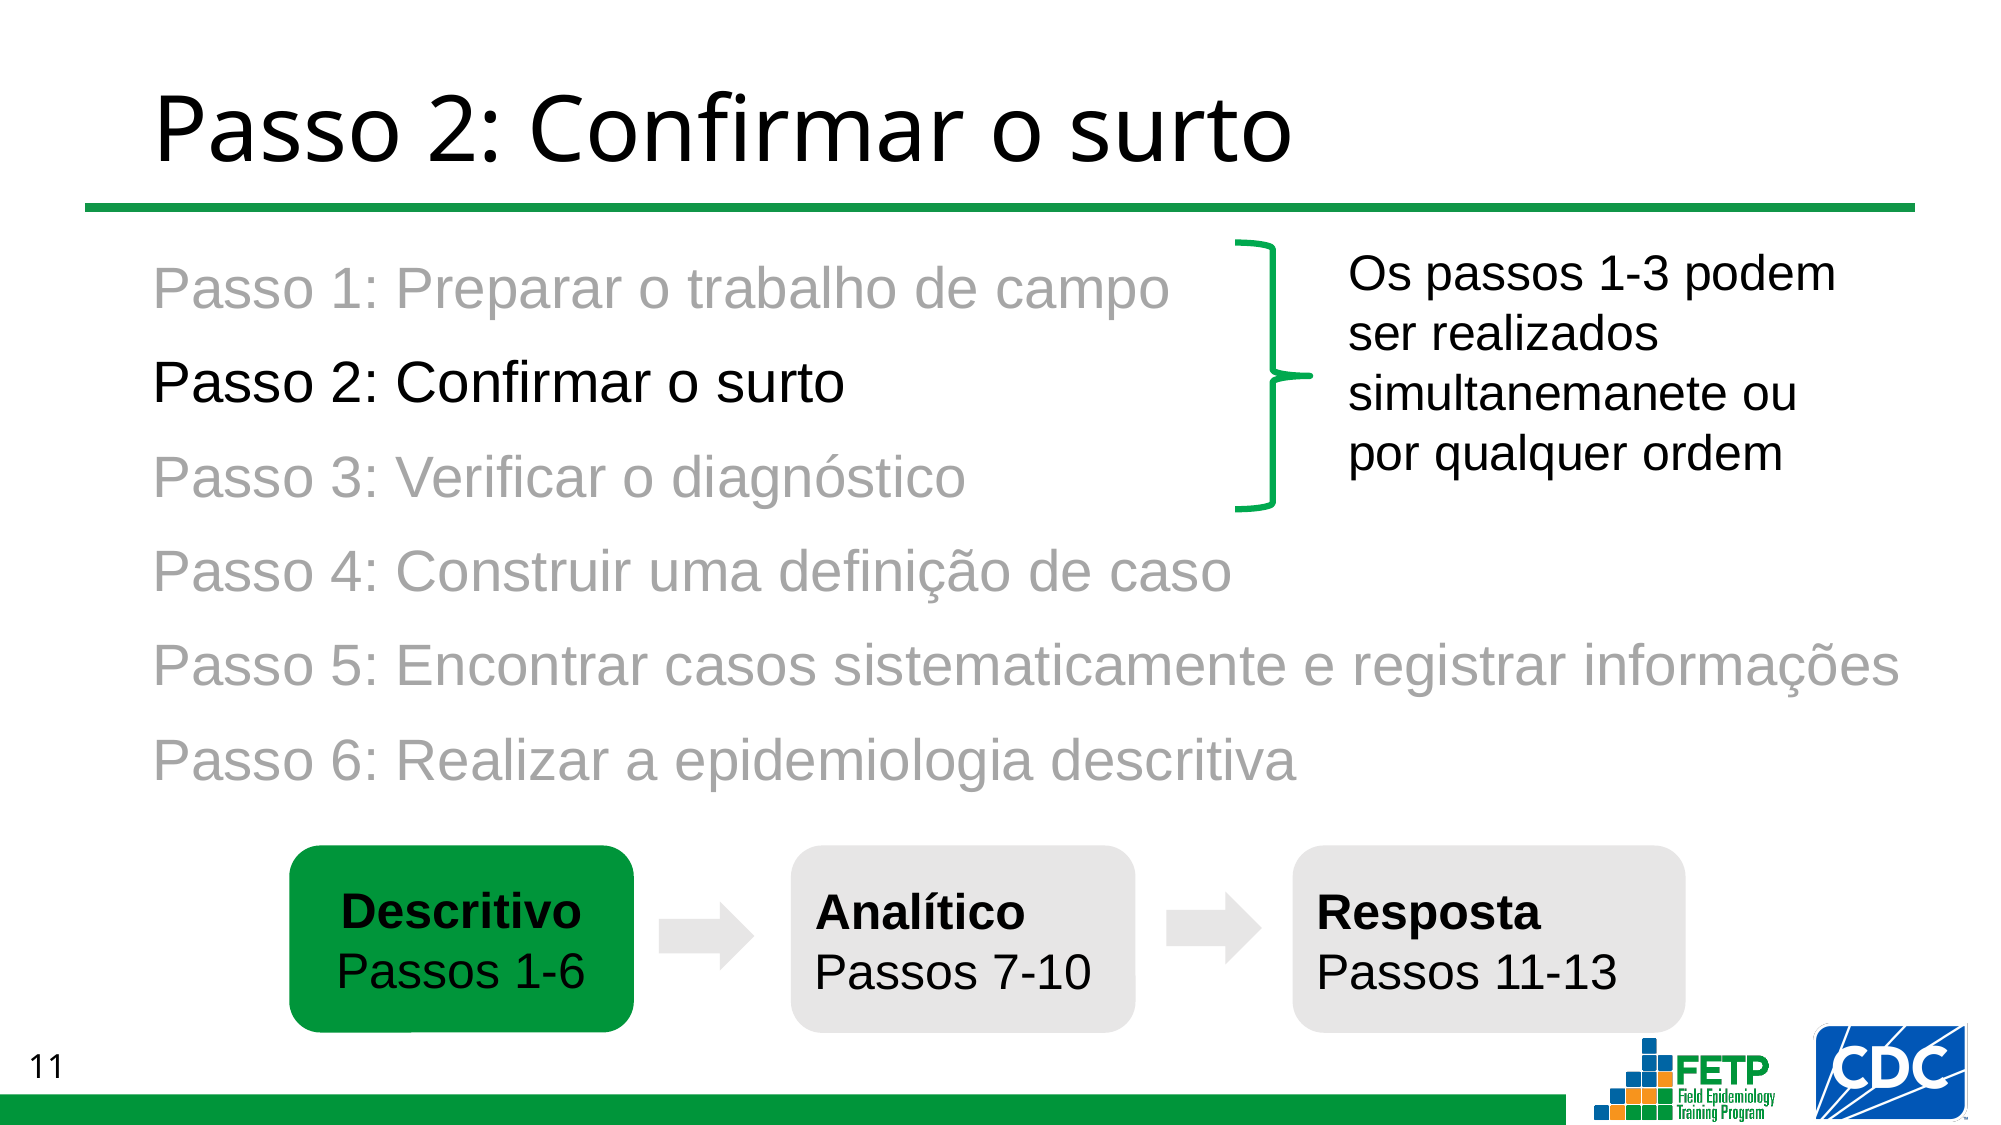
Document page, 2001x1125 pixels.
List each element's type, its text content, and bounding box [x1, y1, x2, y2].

picture [1594, 1038, 1775, 1122]
picture [1813, 1023, 1968, 1122]
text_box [1235, 233, 1863, 510]
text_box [289, 845, 1686, 1033]
title Passo 2: Confirmar o surto [137, 75, 1863, 207]
list Passo 1: Preparar o trabalho de campo Passo 2: Confirmar o surto Passo 3: Verificar o diagnóstico Passo 4: Construir uma definição de caso Passo 5: Encontrar casos sistematicamente e registrar informações Passo 6: Realizar a epidemiologia descritiva [137, 242, 1935, 1004]
